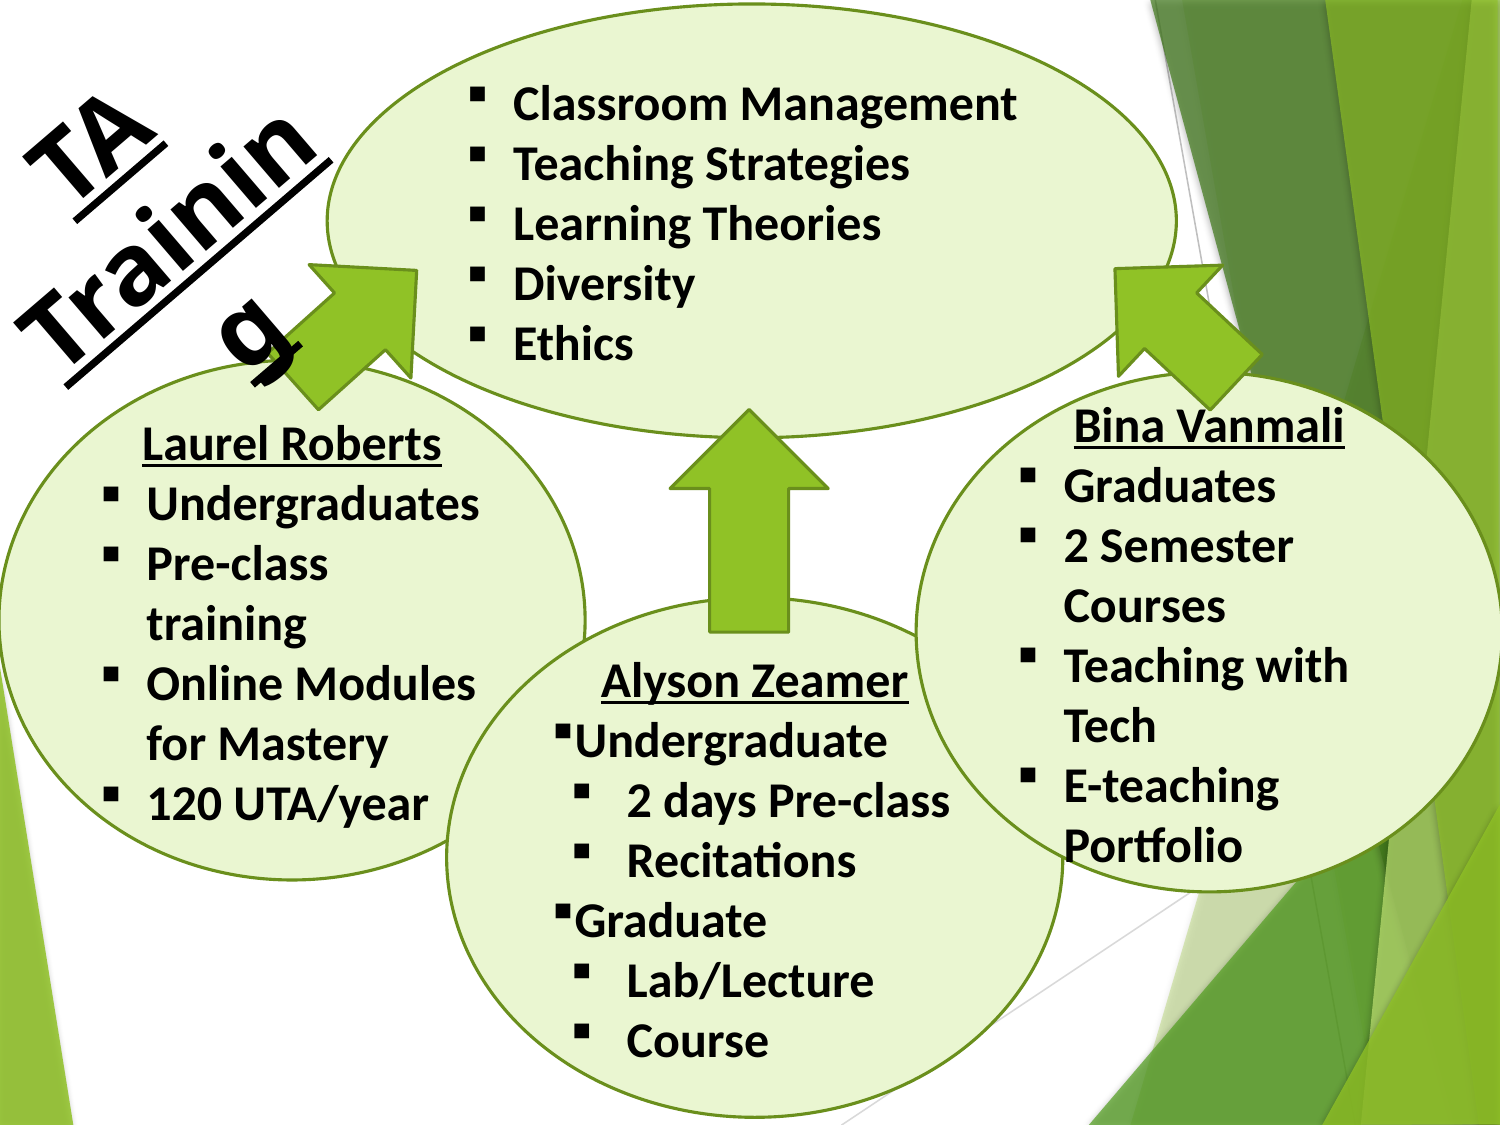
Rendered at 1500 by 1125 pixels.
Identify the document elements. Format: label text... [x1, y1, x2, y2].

text_box Classroom Management Teaching Strategies Learning Theories Diversity Ethics [325, 2, 1178, 439]
text_box [266, 263, 419, 411]
text_box [668, 408, 830, 634]
text_box Bina Vanmali Graduates 2 Semester Courses Teaching with Tech E-teaching Portfolio [914, 373, 1500, 894]
text_box [1113, 263, 1264, 412]
text_box Laurel Roberts Undergraduates Pre-class training Online Modules for Mastery 120 UTA/year [0, 359, 587, 882]
title TA Training [0, 0, 352, 400]
text_box Alyson Zeamer Undergraduate 2 days Pre-class Recitations Graduate Lab/Lecture Course [445, 597, 1065, 1119]
